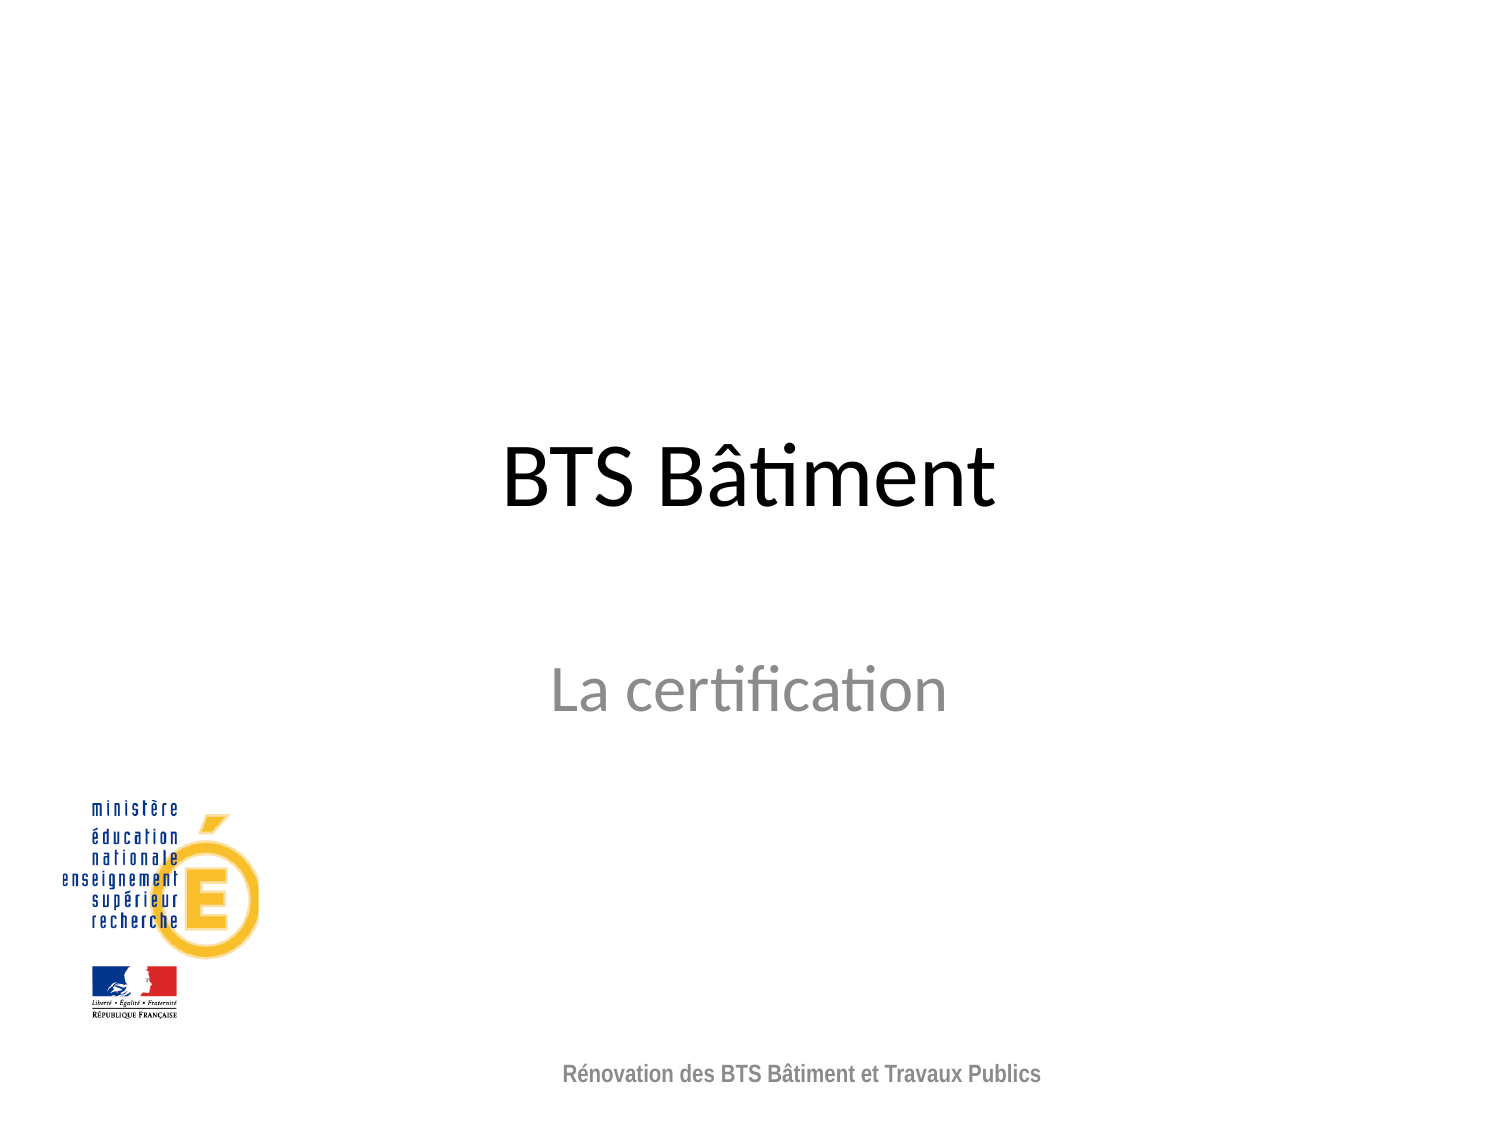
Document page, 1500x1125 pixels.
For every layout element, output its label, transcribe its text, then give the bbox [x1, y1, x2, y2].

title BTS Bâtiment [112, 349, 1388, 591]
subtitle La certification [224, 637, 1276, 926]
footer Rénovation des BTS Bâtiment et Travaux Publics [512, 1042, 1093, 1103]
